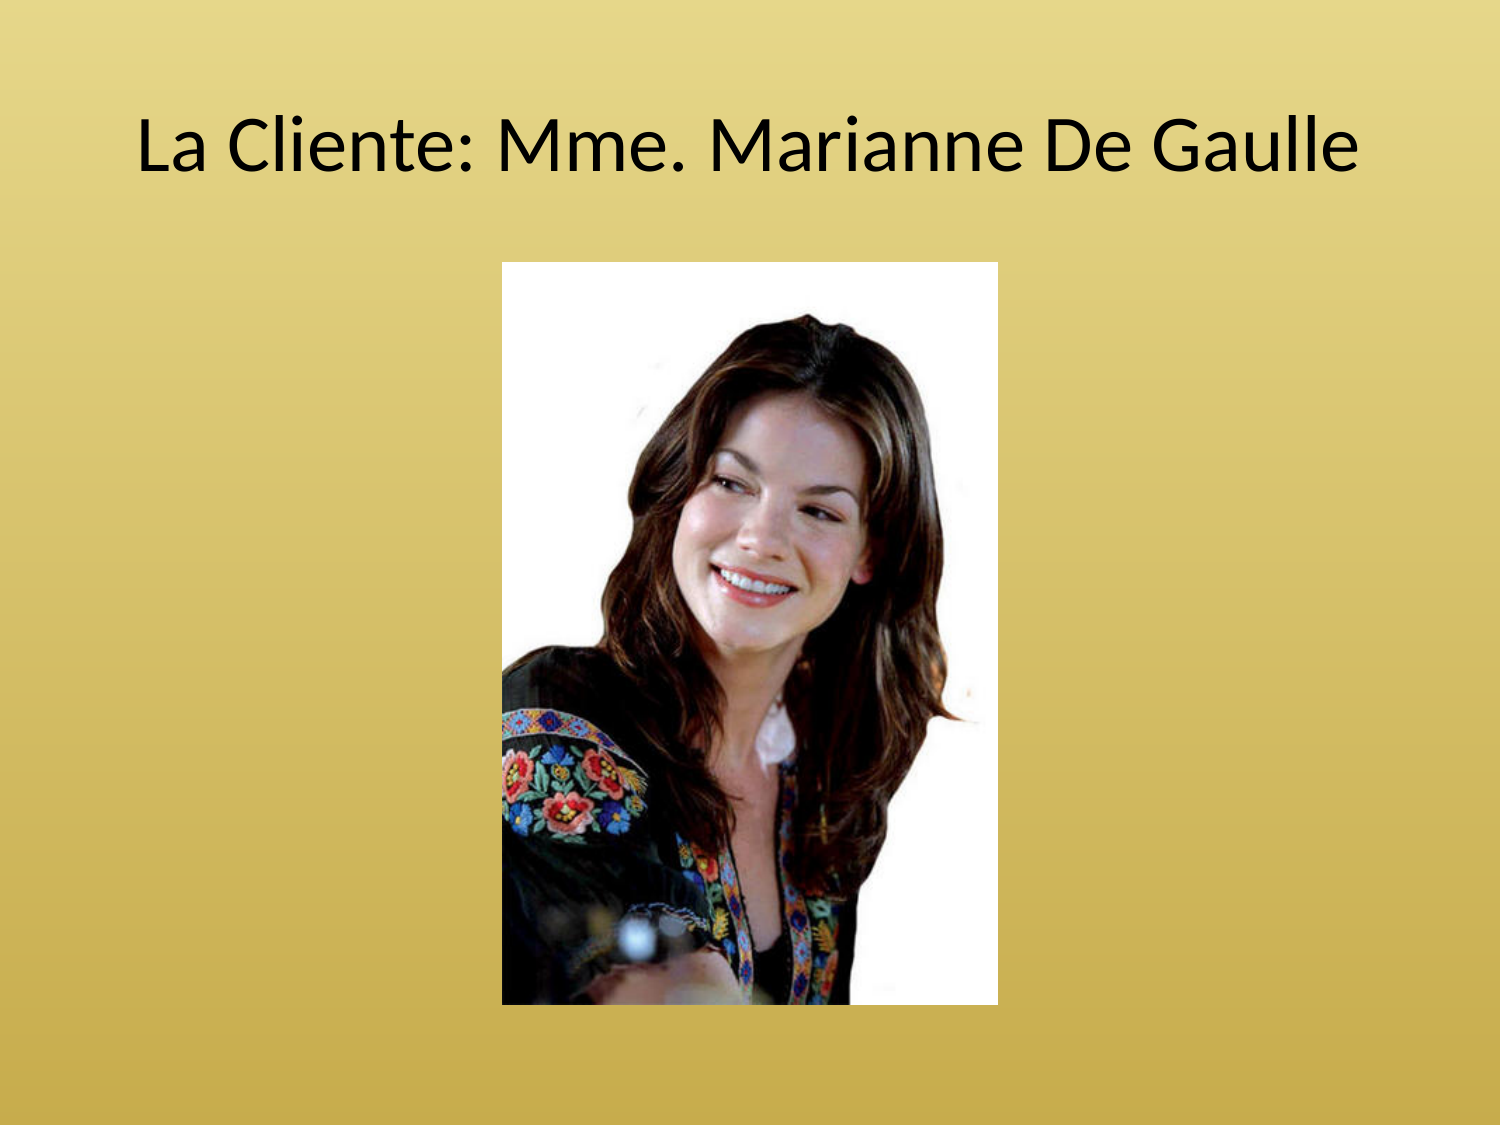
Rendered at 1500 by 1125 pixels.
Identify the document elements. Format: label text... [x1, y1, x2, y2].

title La Cliente: Mme. Marianne De Gaulle [75, 45, 1425, 233]
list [502, 262, 998, 1006]
